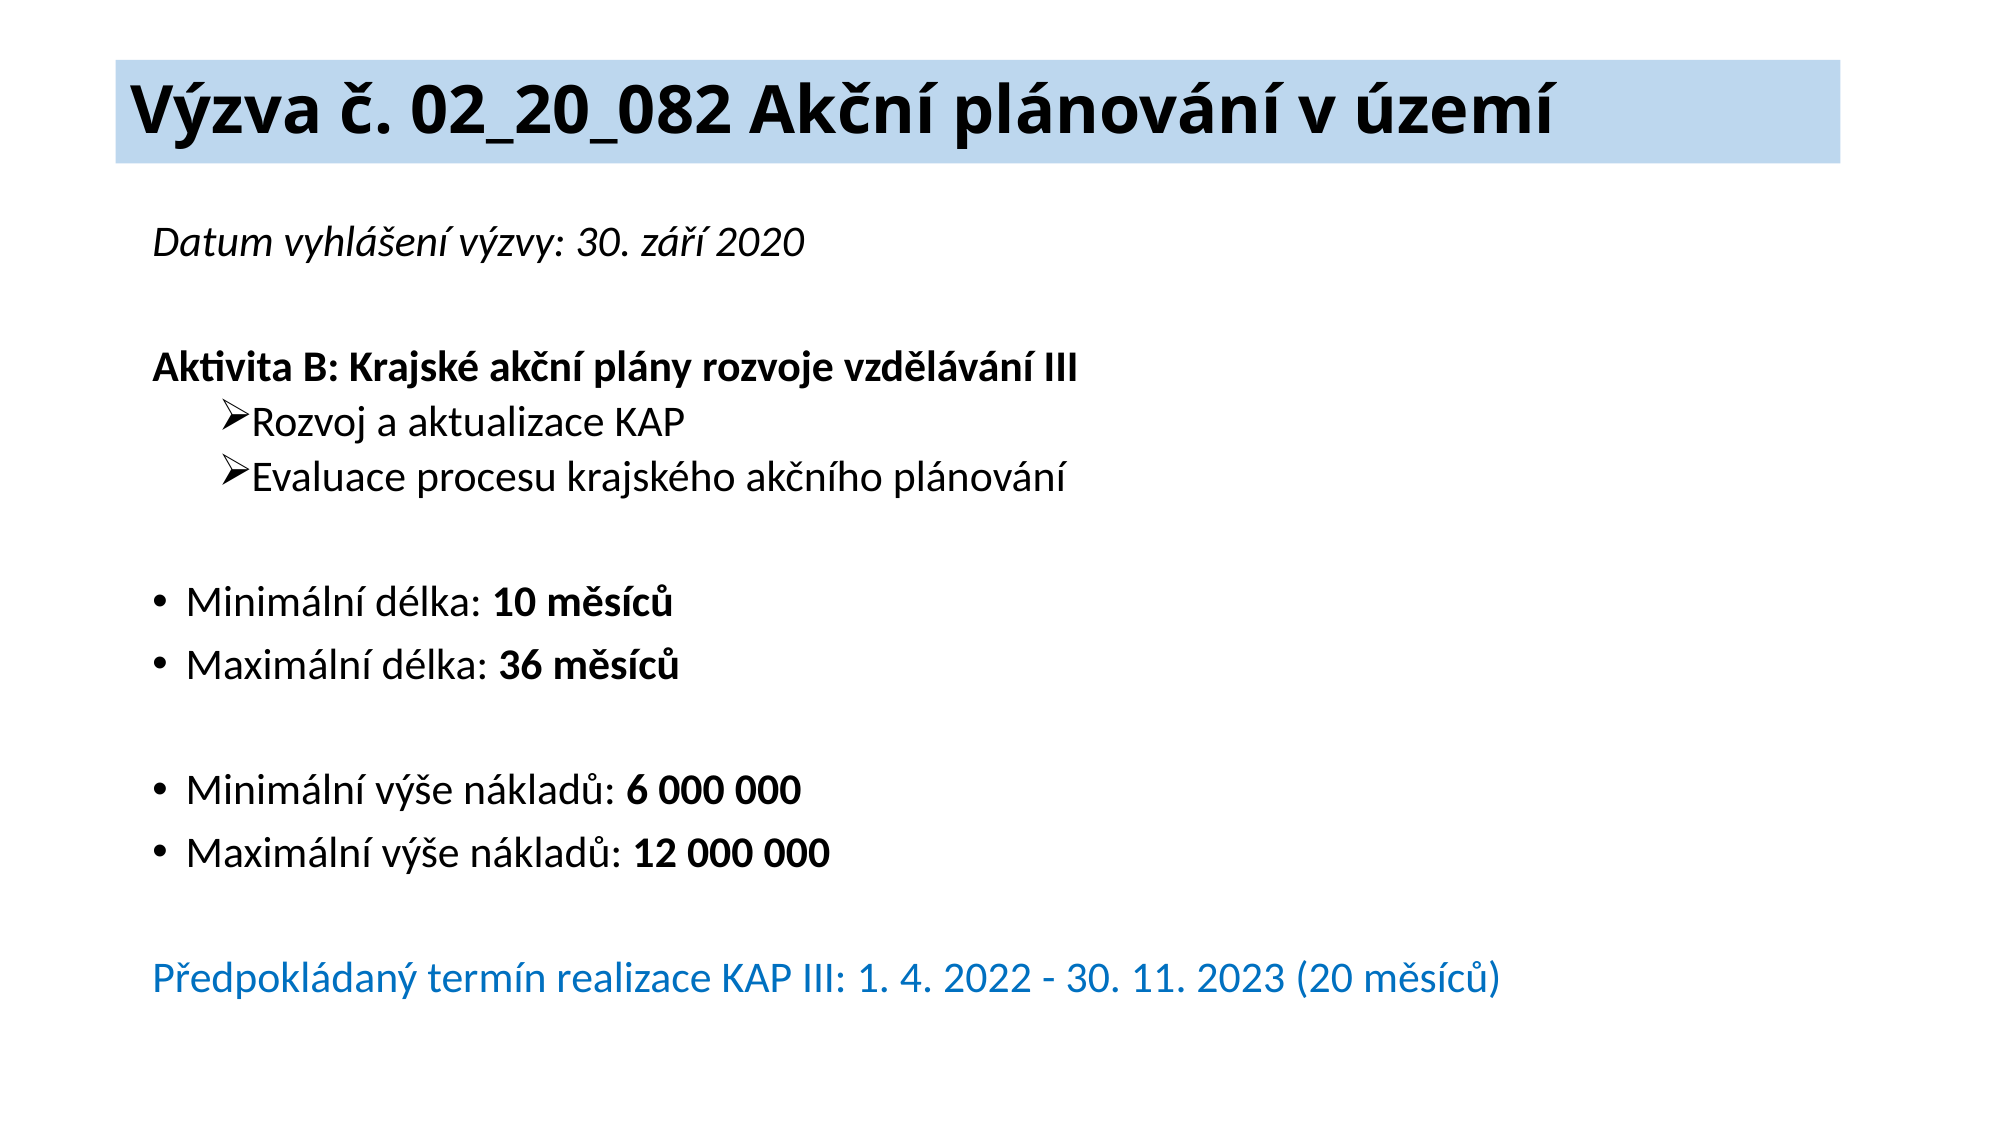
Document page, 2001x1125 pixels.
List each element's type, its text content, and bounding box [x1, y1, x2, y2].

list Datum vyhlášení výzvy: 30. září 2020 Aktivita B: Krajské akční plány rozvoje vzdělávání III Rozvoj a aktualizace KAP Evaluace procesu krajského akčního plánování Minimální délka: 10 měsíců Maximální délka: 36 měsíců Minimální výše nákladů: 6 000 000 Maximální výše nákladů: 12 000 000 Předpokládaný termín realizace KAP III: 1. 4. 2022 - 30. 11. 2023 (20 měsíců) [137, 211, 1863, 1014]
title Výzva č. 02_20_082 Akční plánování v území [115, 59, 1841, 164]
